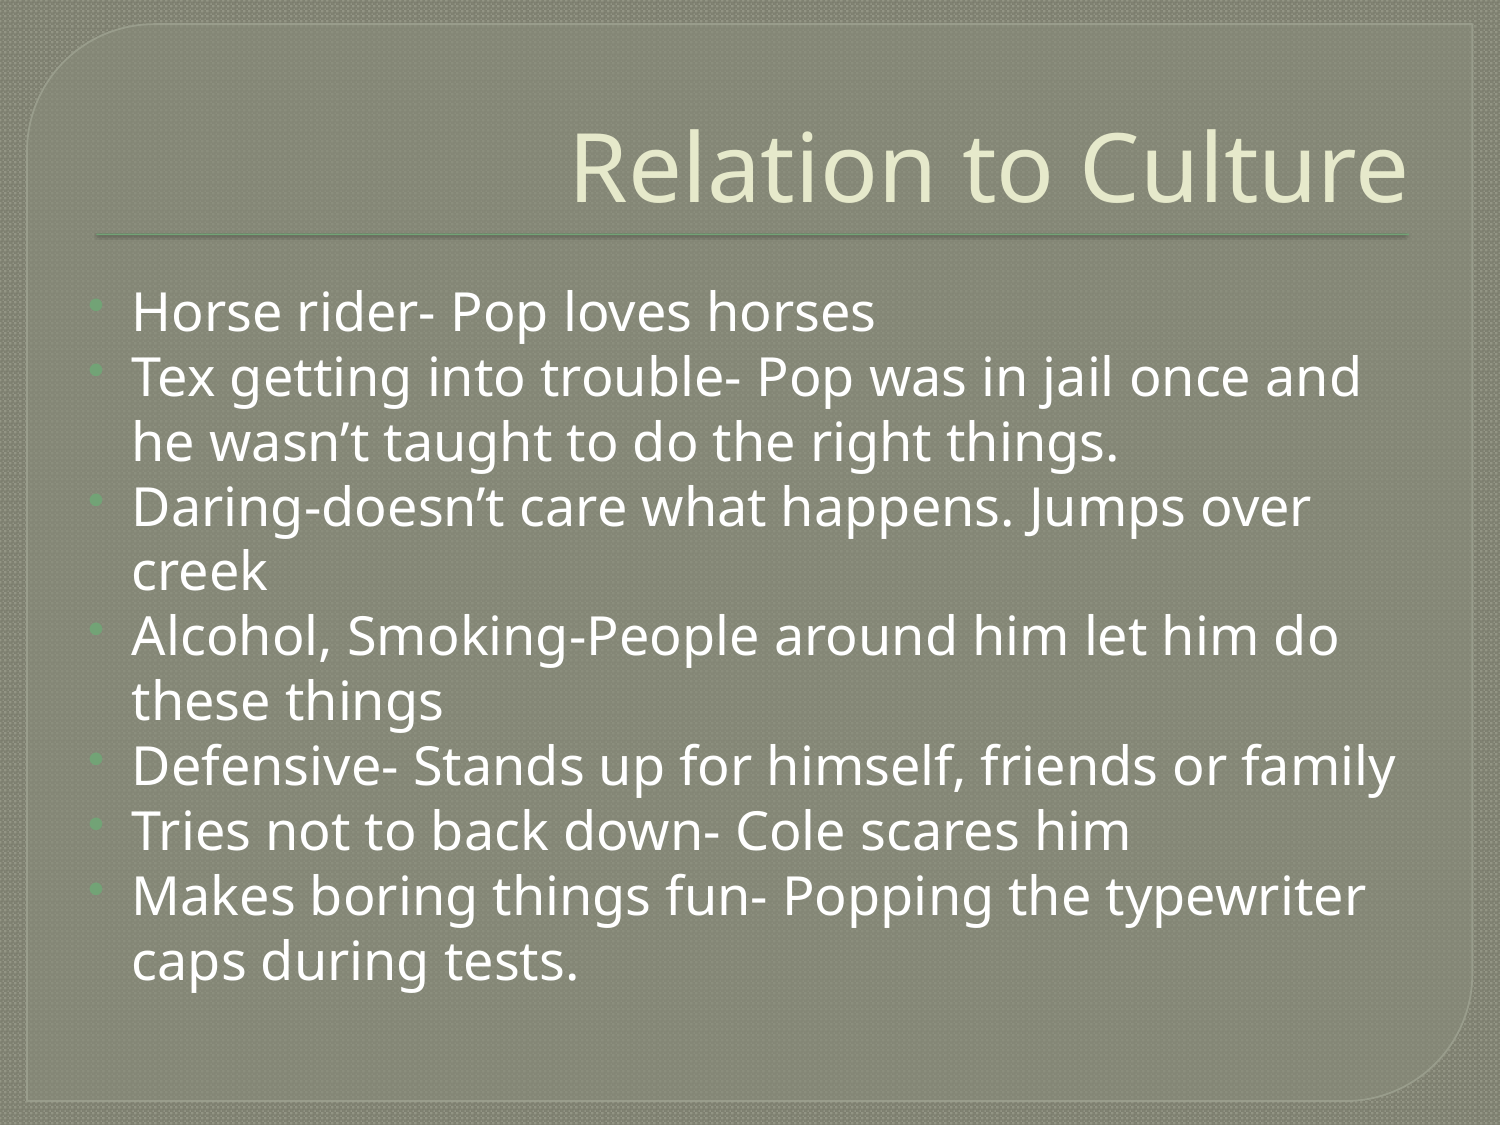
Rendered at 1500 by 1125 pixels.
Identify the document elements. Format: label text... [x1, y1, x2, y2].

list Horse rider- Pop loves horses Tex getting into trouble- Pop was in jail once and he wasn’t taught to do the right things. Daring-doesn’t care what happens. Jumps over creek Alcohol, Smoking-People around him let him do these things Defensive- Stands up for himself, friends or family Tries not to back down- Cole scares him Makes boring things fun- Popping the typewriter caps during tests. [75, 270, 1425, 1013]
title Relation to Culture [75, 41, 1425, 230]
